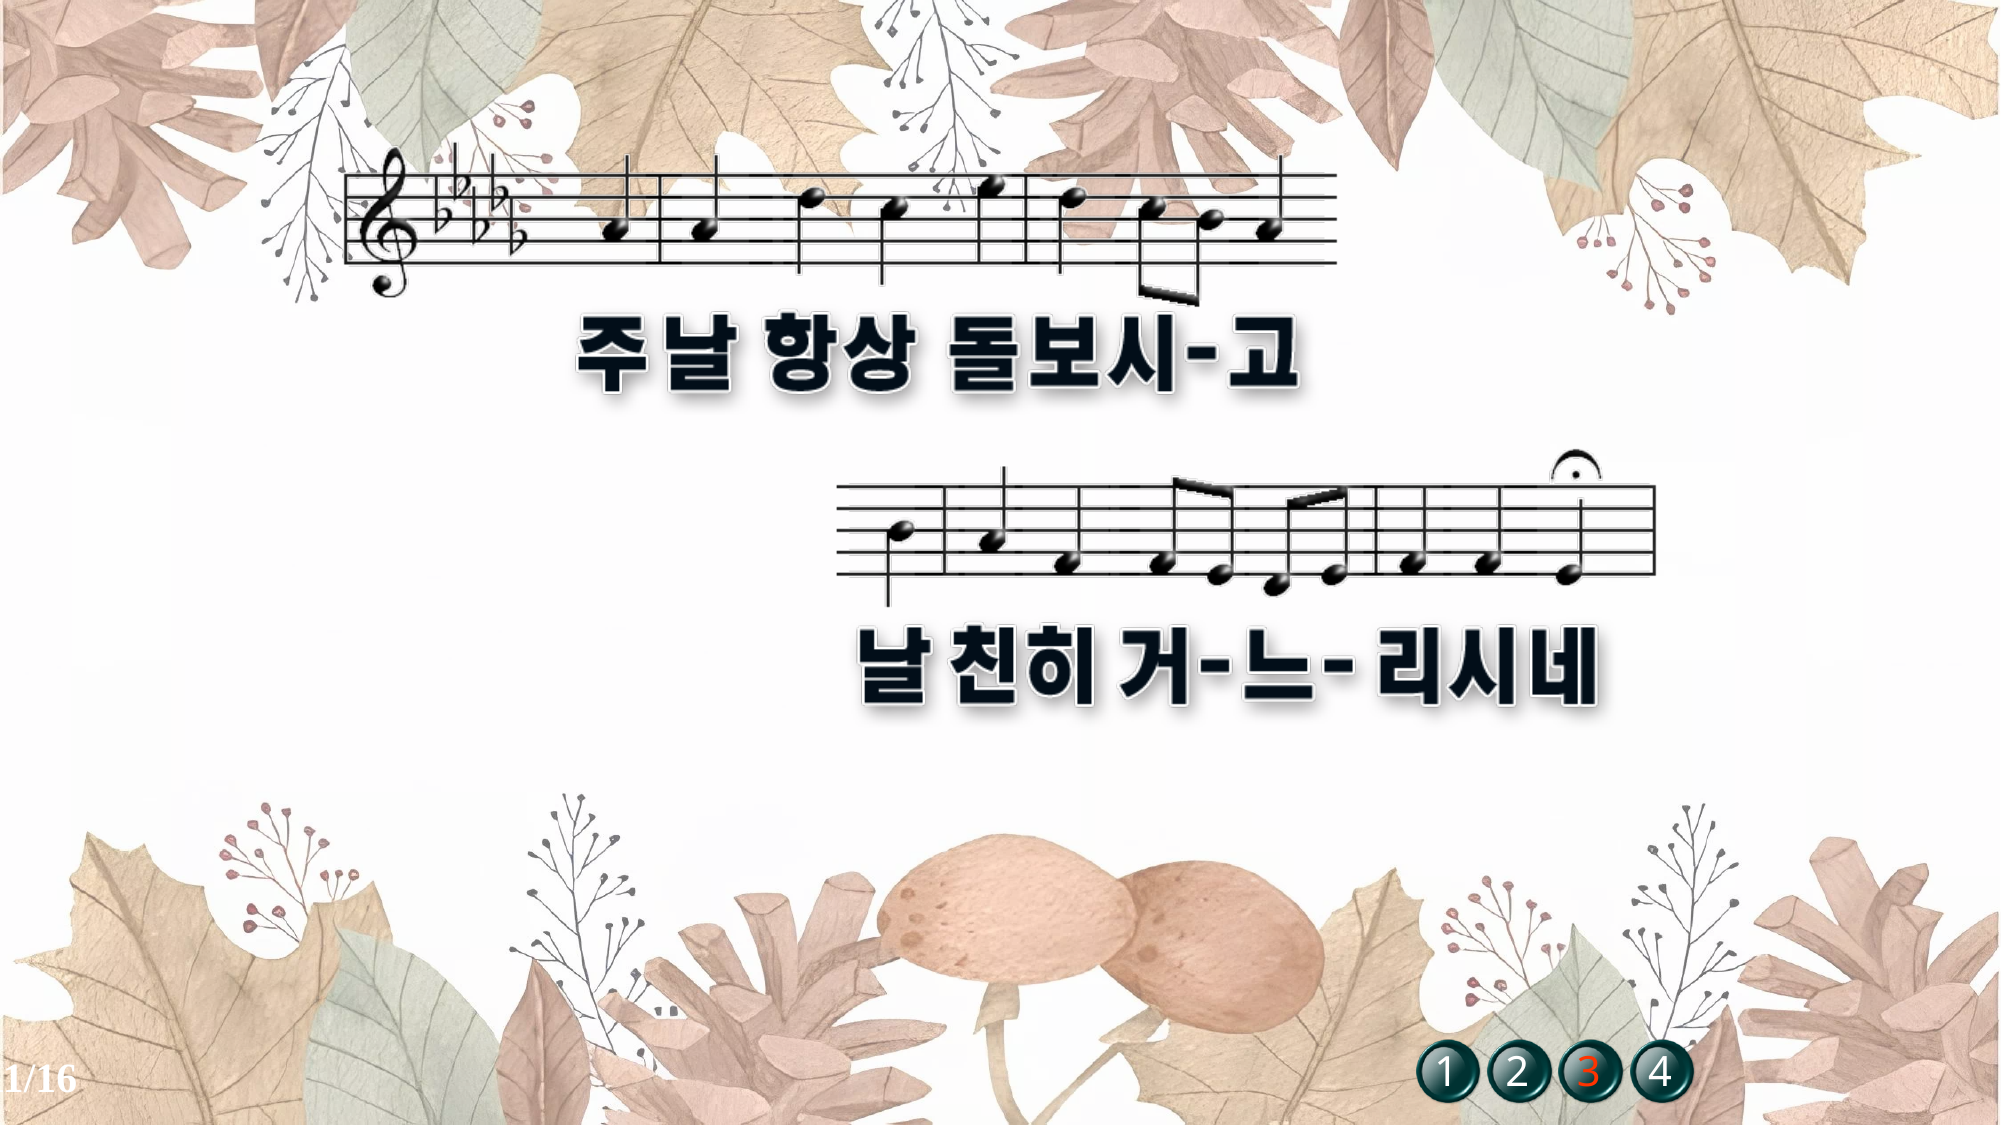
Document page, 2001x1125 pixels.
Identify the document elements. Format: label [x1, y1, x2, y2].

text_box [1627, 1035, 1697, 1106]
picture [0, 0, 2001, 1125]
text_box [1555, 1035, 1626, 1106]
text_box [1484, 1035, 1555, 1106]
text_box [1413, 1035, 1484, 1106]
